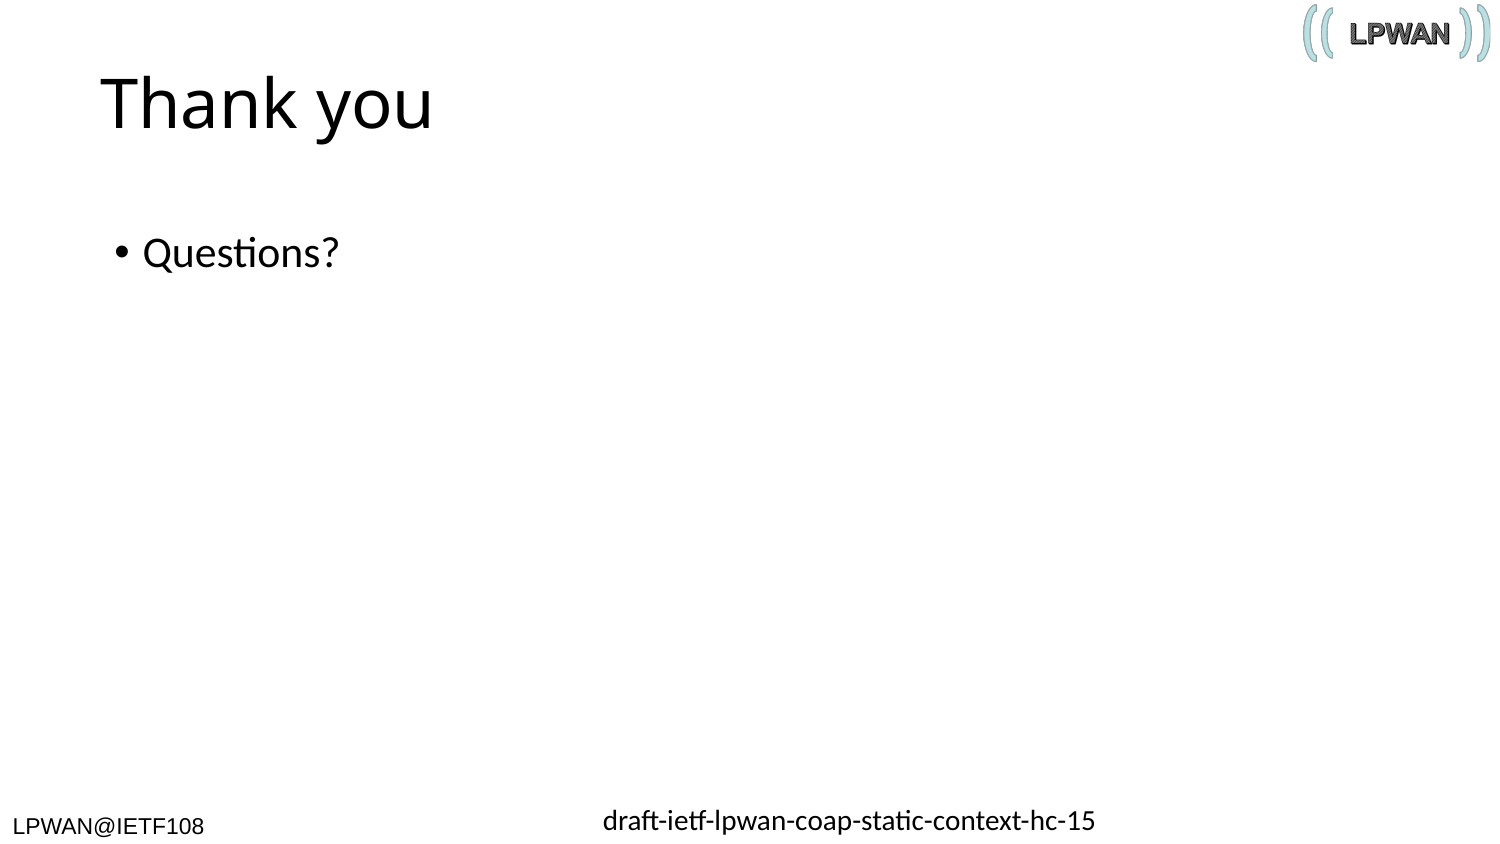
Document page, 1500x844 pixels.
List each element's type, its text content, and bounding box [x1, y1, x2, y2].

list Questions? [103, 224, 1397, 760]
text_box draft-ietf-lpwan-coap-static-context-hc-15 [588, 793, 1112, 844]
title Thank you [88, 24, 1383, 188]
picture [1303, 4, 1491, 62]
